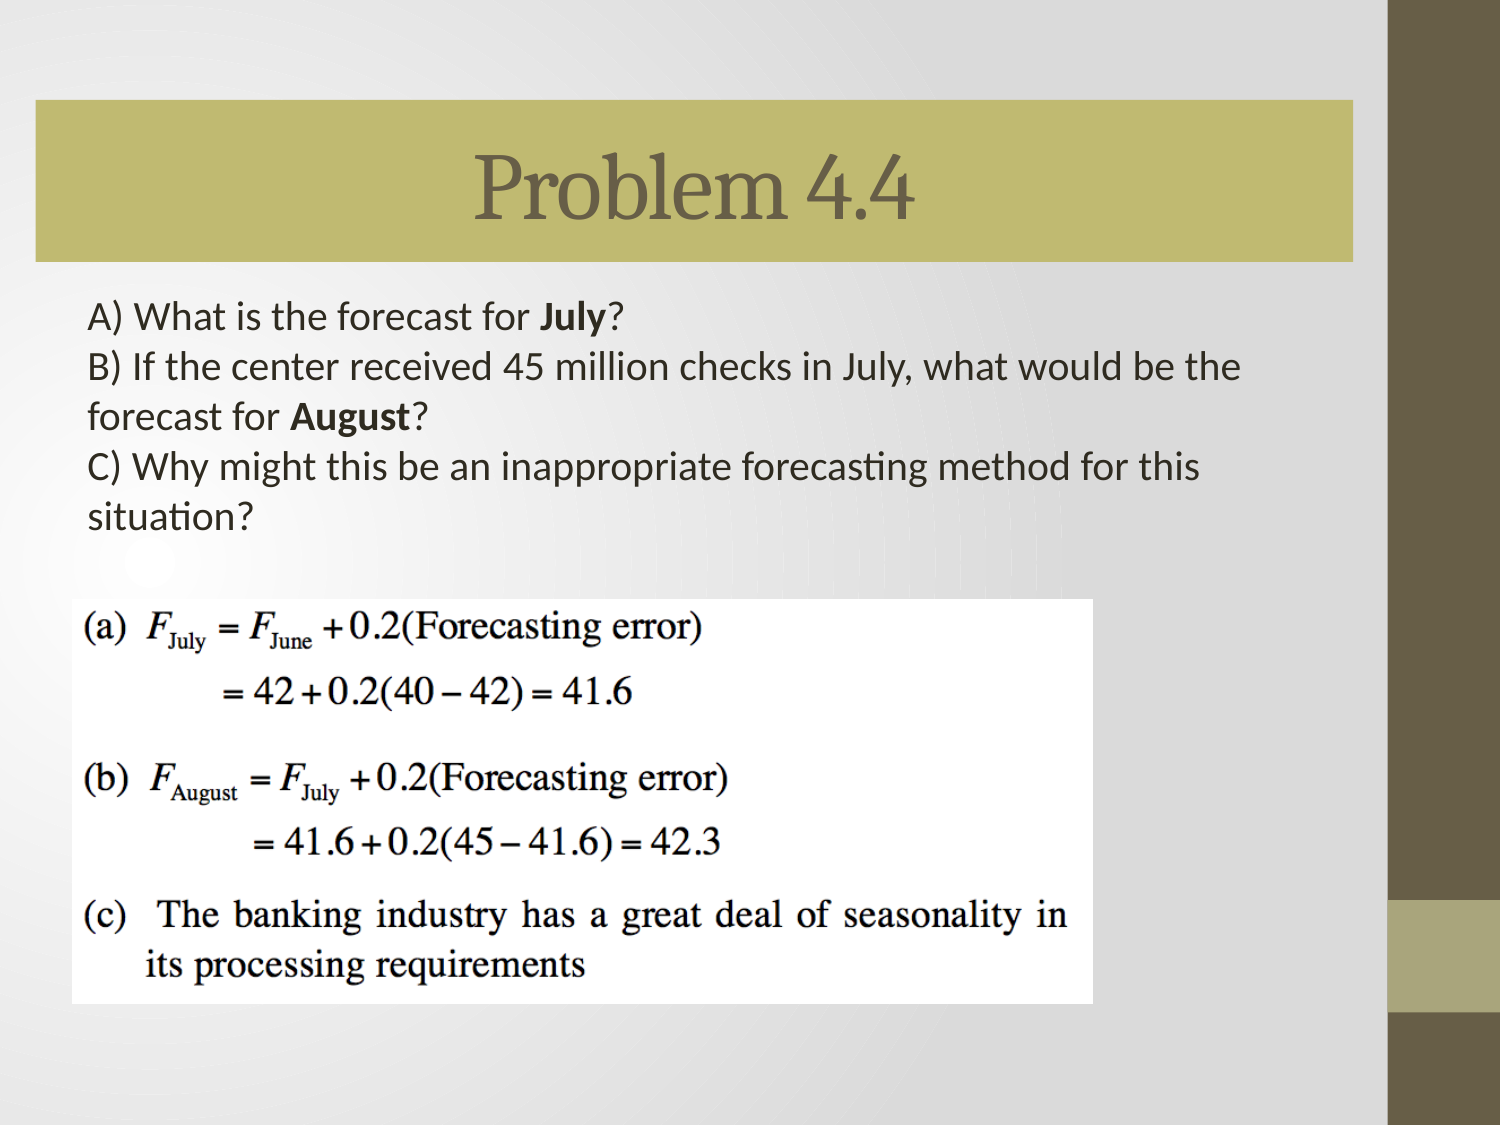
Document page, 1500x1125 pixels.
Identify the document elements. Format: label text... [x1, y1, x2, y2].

text_box A) What is the forecast for July? B) If the center received 45 million checks in July, what would be the forecast for August? C) Why might this be an inappropriate forecasting method for this situation? [72, 281, 1345, 547]
title Problem 4.4 [35, 99, 1354, 262]
picture [71, 598, 1093, 1005]
